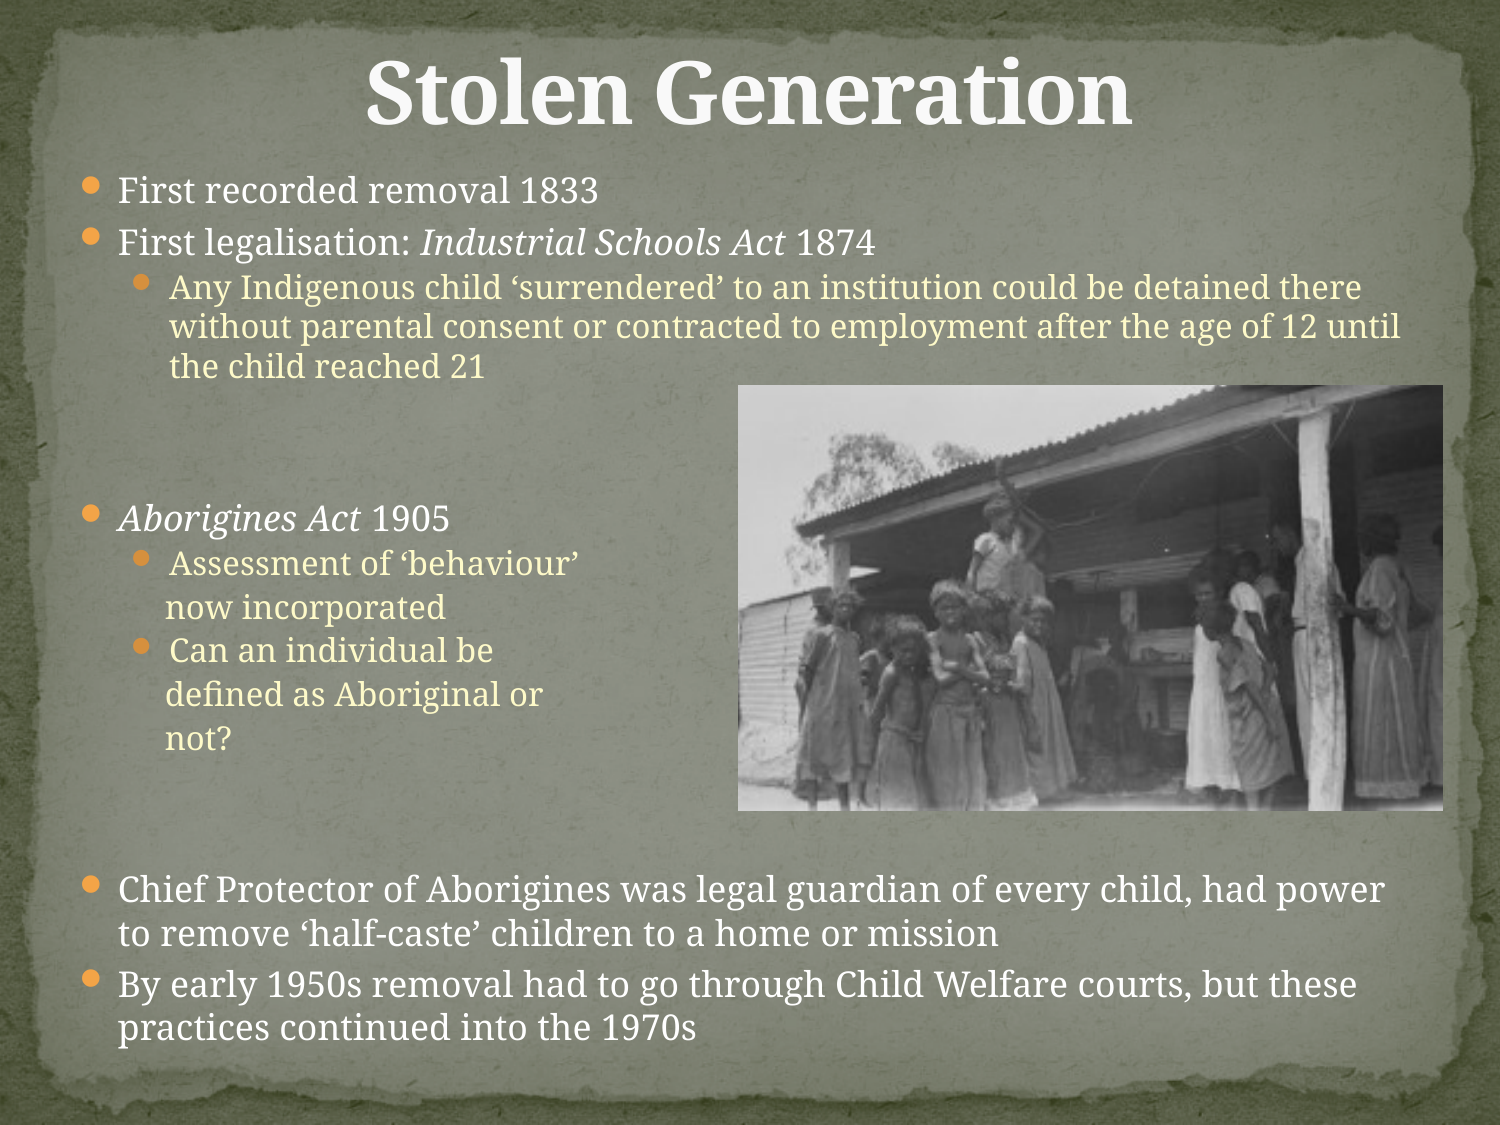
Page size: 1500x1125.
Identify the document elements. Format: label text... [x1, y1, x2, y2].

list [740, 387, 1443, 811]
title Stolen Generation [74, 24, 1425, 150]
list First recorded removal 1833 First legalisation: Industrial Schools Act 1874 Any Indigenous child ‘surrendered’ to an institution could be detained there without parental consent or contracted to employment after the age of 12 until the child reached 21 Aborigines Act 1905 Assessment of ‘behaviour’ now incorporated Can an individual be defined as Aboriginal or not? Chief Protector of Aborigines was legal guardian of every child, had power to remove ‘half-caste’ children to a home or mission By early 1950s removal had to go through Child Welfare courts, but these practices continued into the 1970s [64, 160, 1429, 1059]
